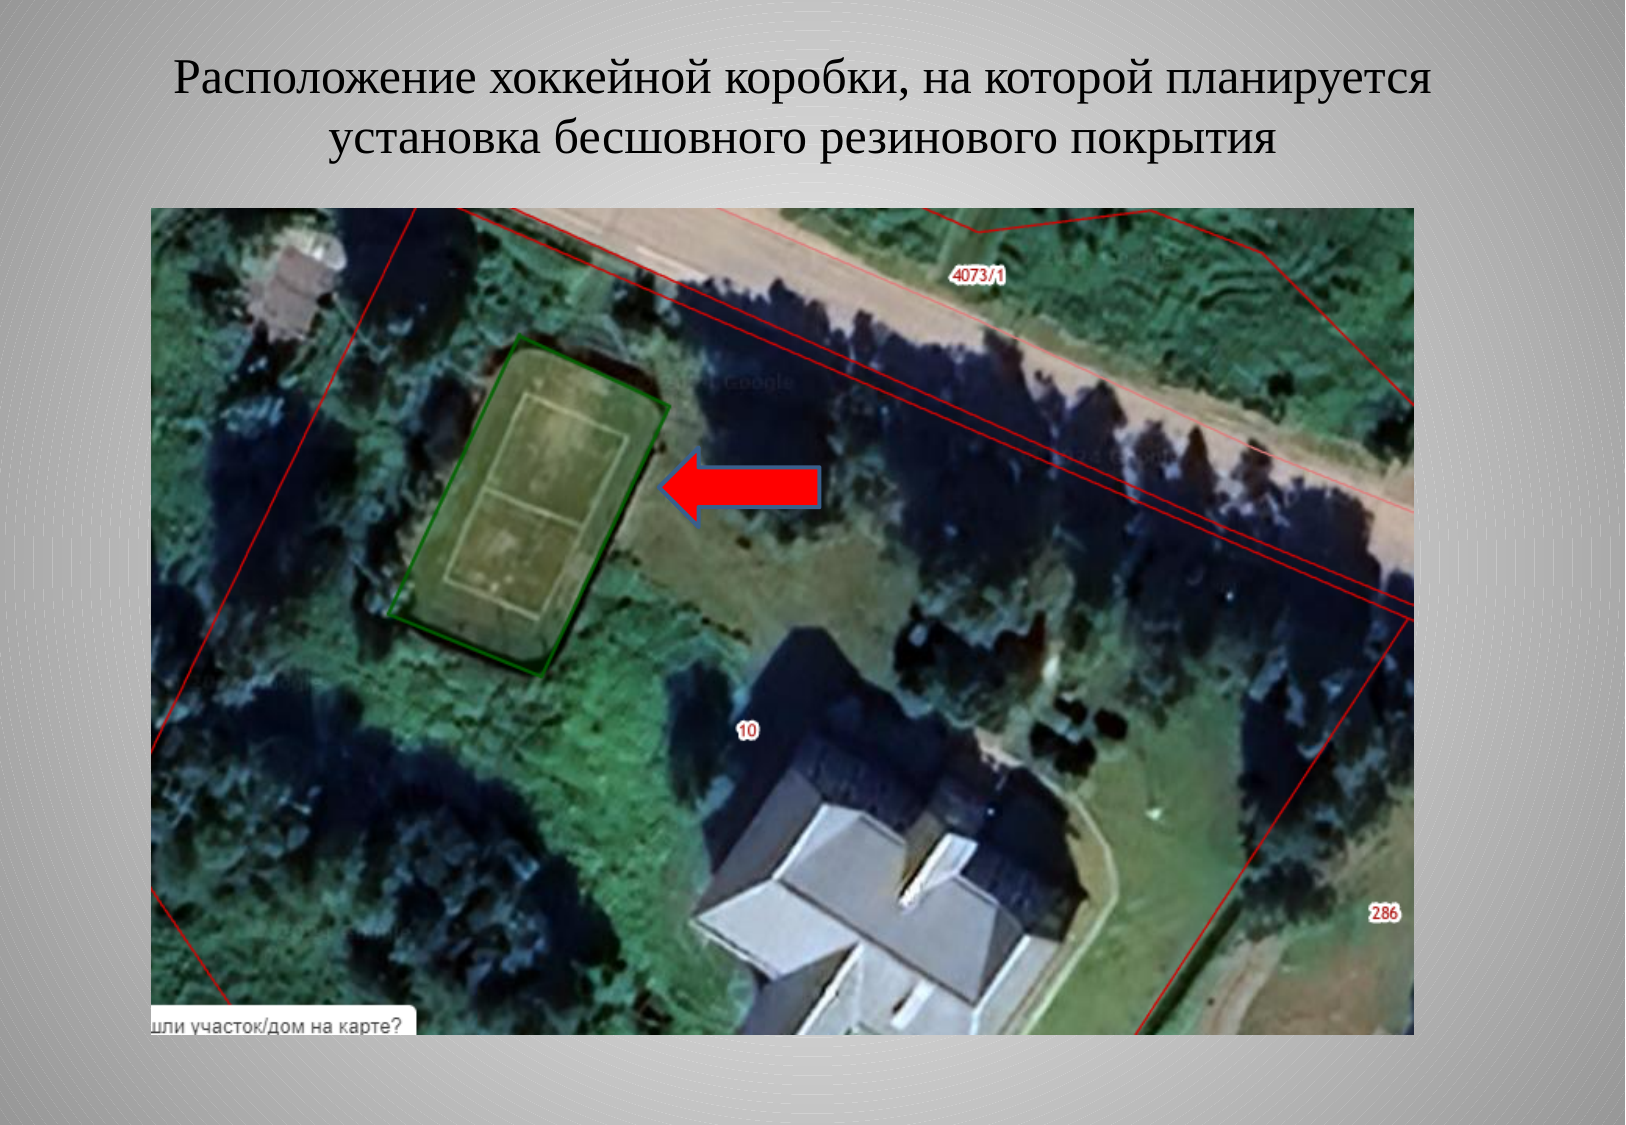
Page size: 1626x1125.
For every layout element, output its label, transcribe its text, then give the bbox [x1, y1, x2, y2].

picture [150, 207, 1414, 1035]
text_box Расположение хоккейной коробки, на которой планируется установка бесшовного резинового покрытия [91, 36, 1514, 171]
